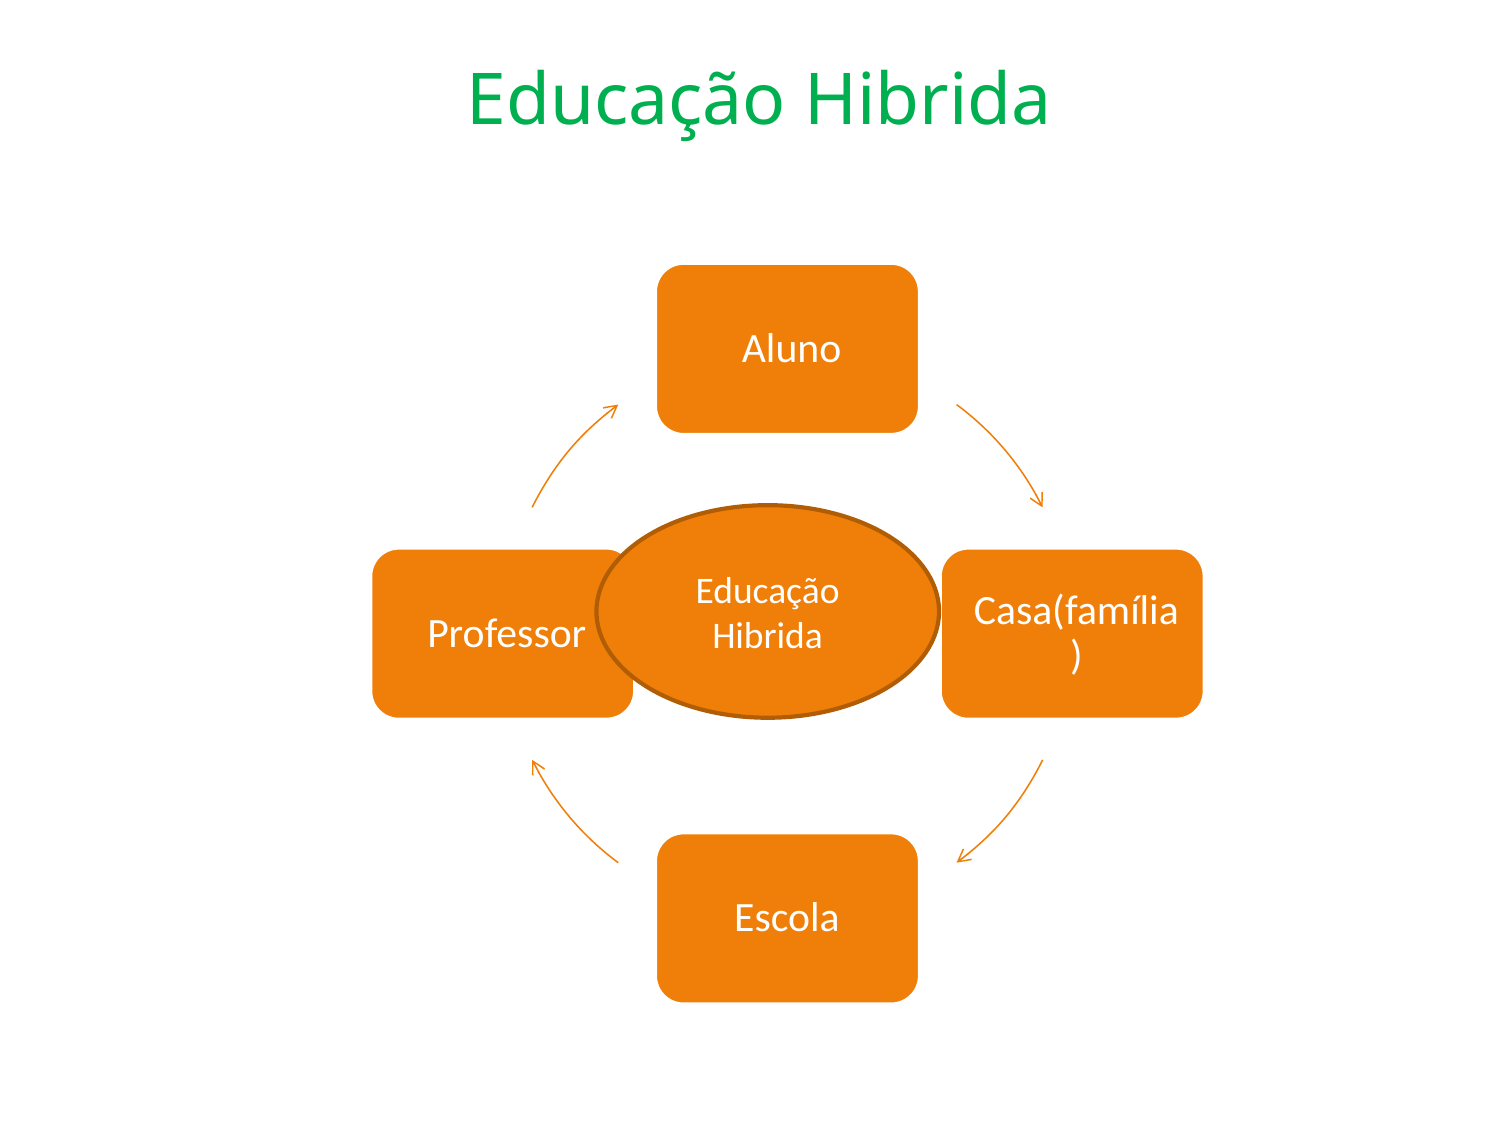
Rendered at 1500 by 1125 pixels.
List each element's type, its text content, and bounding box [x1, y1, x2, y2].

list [74, 262, 1500, 1006]
title Educação Hibrida [75, 45, 1425, 233]
